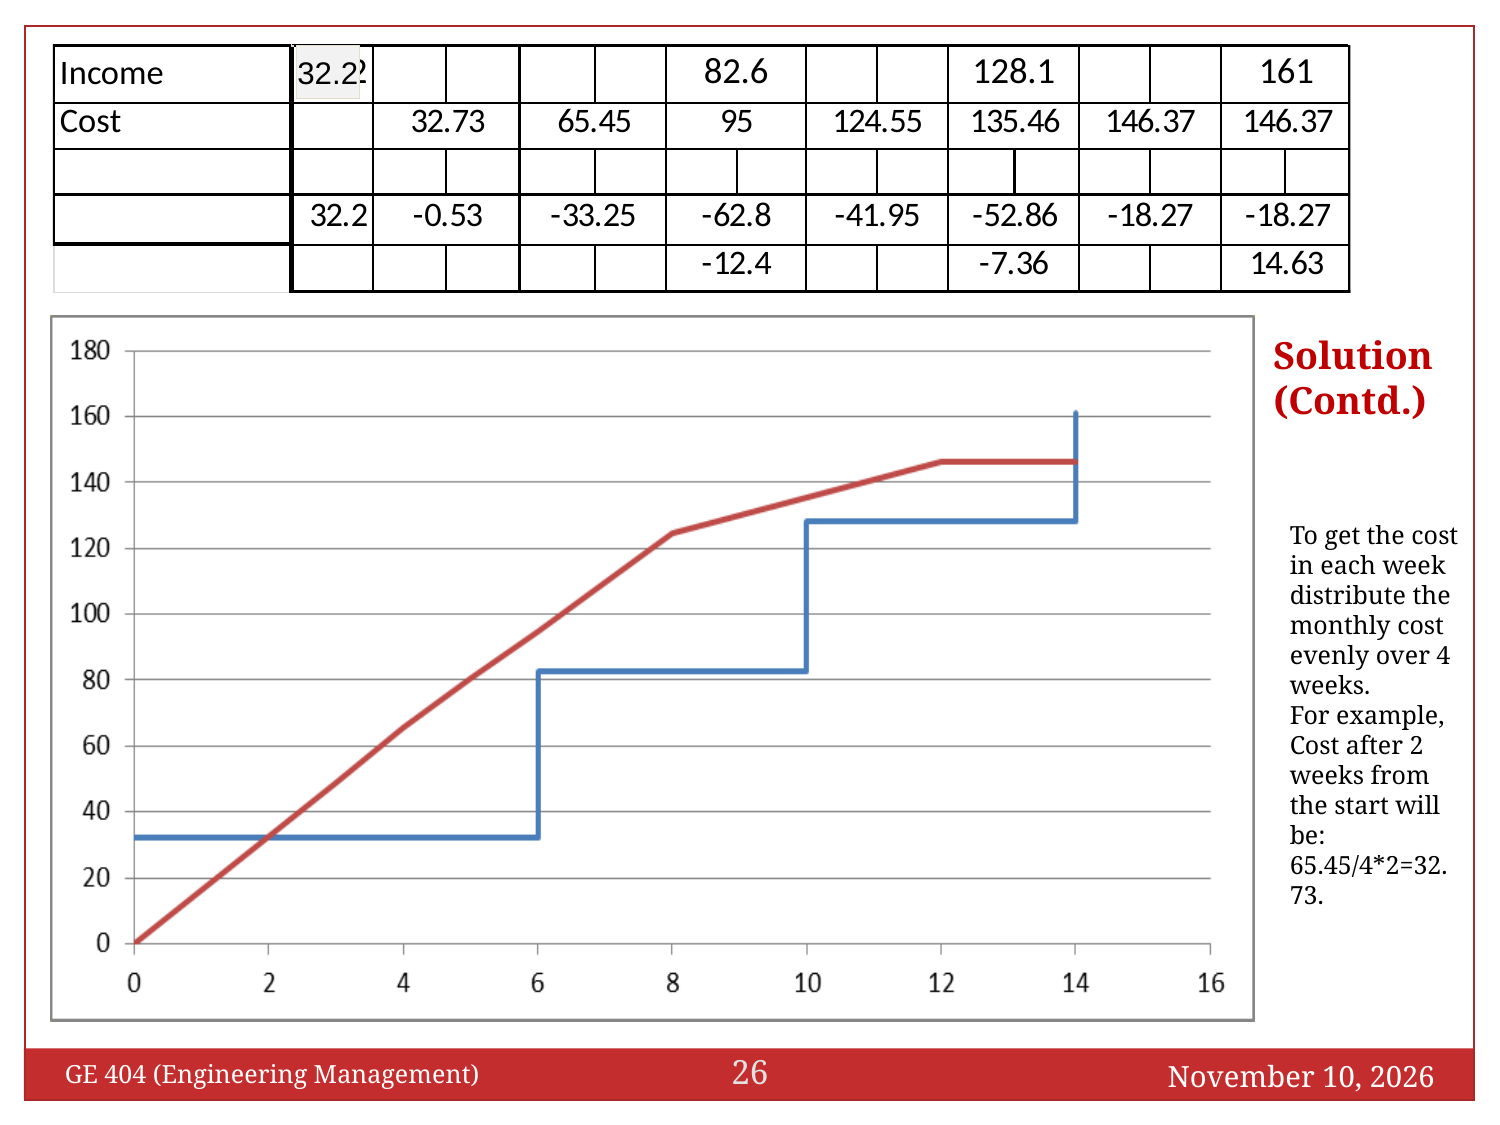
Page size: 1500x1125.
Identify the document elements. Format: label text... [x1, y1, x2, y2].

text_box To get the cost in each week distribute the monthly cost evenly over 4 weeks. For example, Cost after 2 weeks from the start will be: 65.45/4*2=32.73. [1275, 512, 1475, 1037]
slide_number 26 [699, 1037, 800, 1110]
picture [49, 315, 1256, 1022]
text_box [52, 44, 1354, 295]
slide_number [950, 1050, 1450, 1111]
text_box Solution (Contd.) [1260, 324, 1461, 430]
footer GE 404 (Engineering Management) [50, 1051, 638, 1112]
